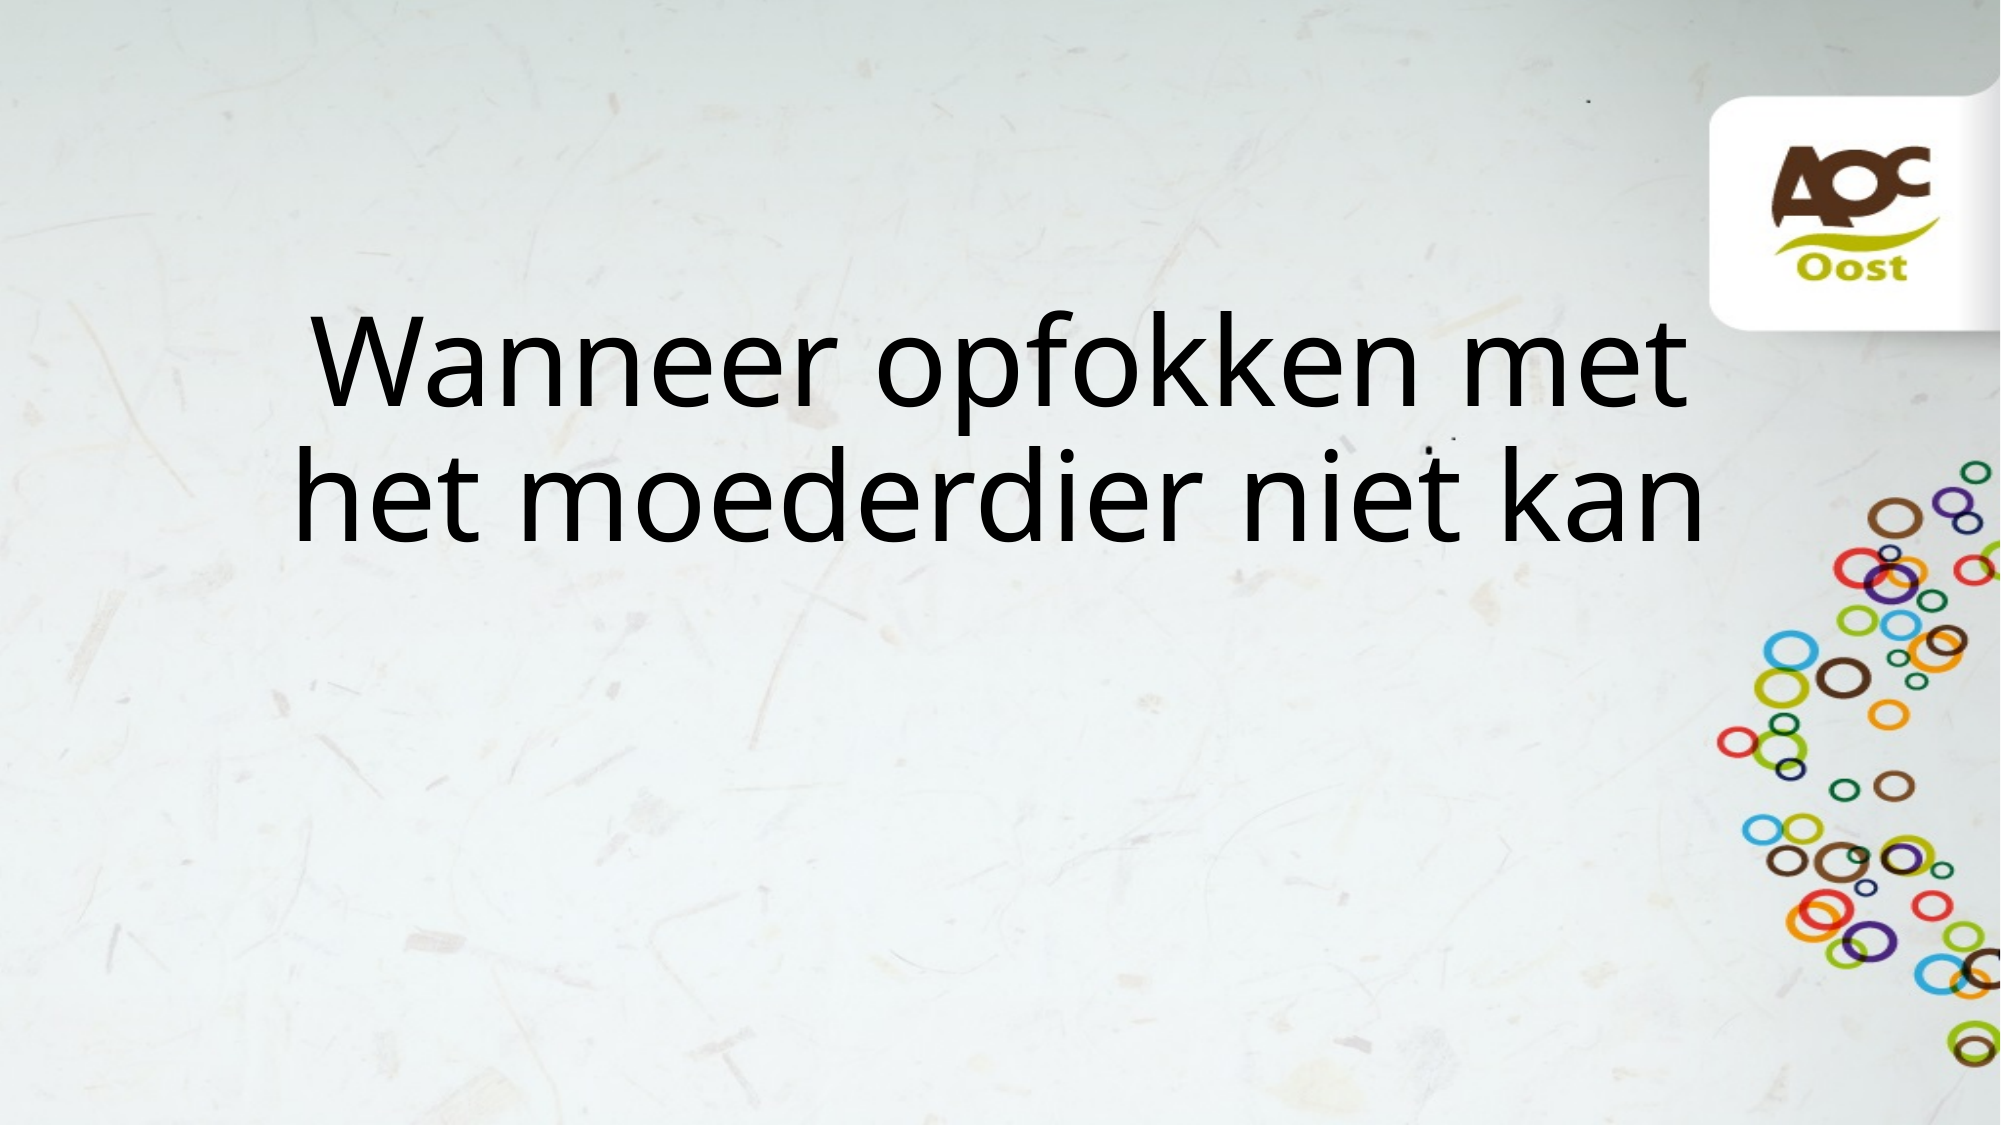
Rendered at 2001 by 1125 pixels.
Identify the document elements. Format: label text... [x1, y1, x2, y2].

title Wanneer opfokken met het moederdier niet kan [249, 184, 1750, 576]
picture [0, 0, 2001, 1125]
